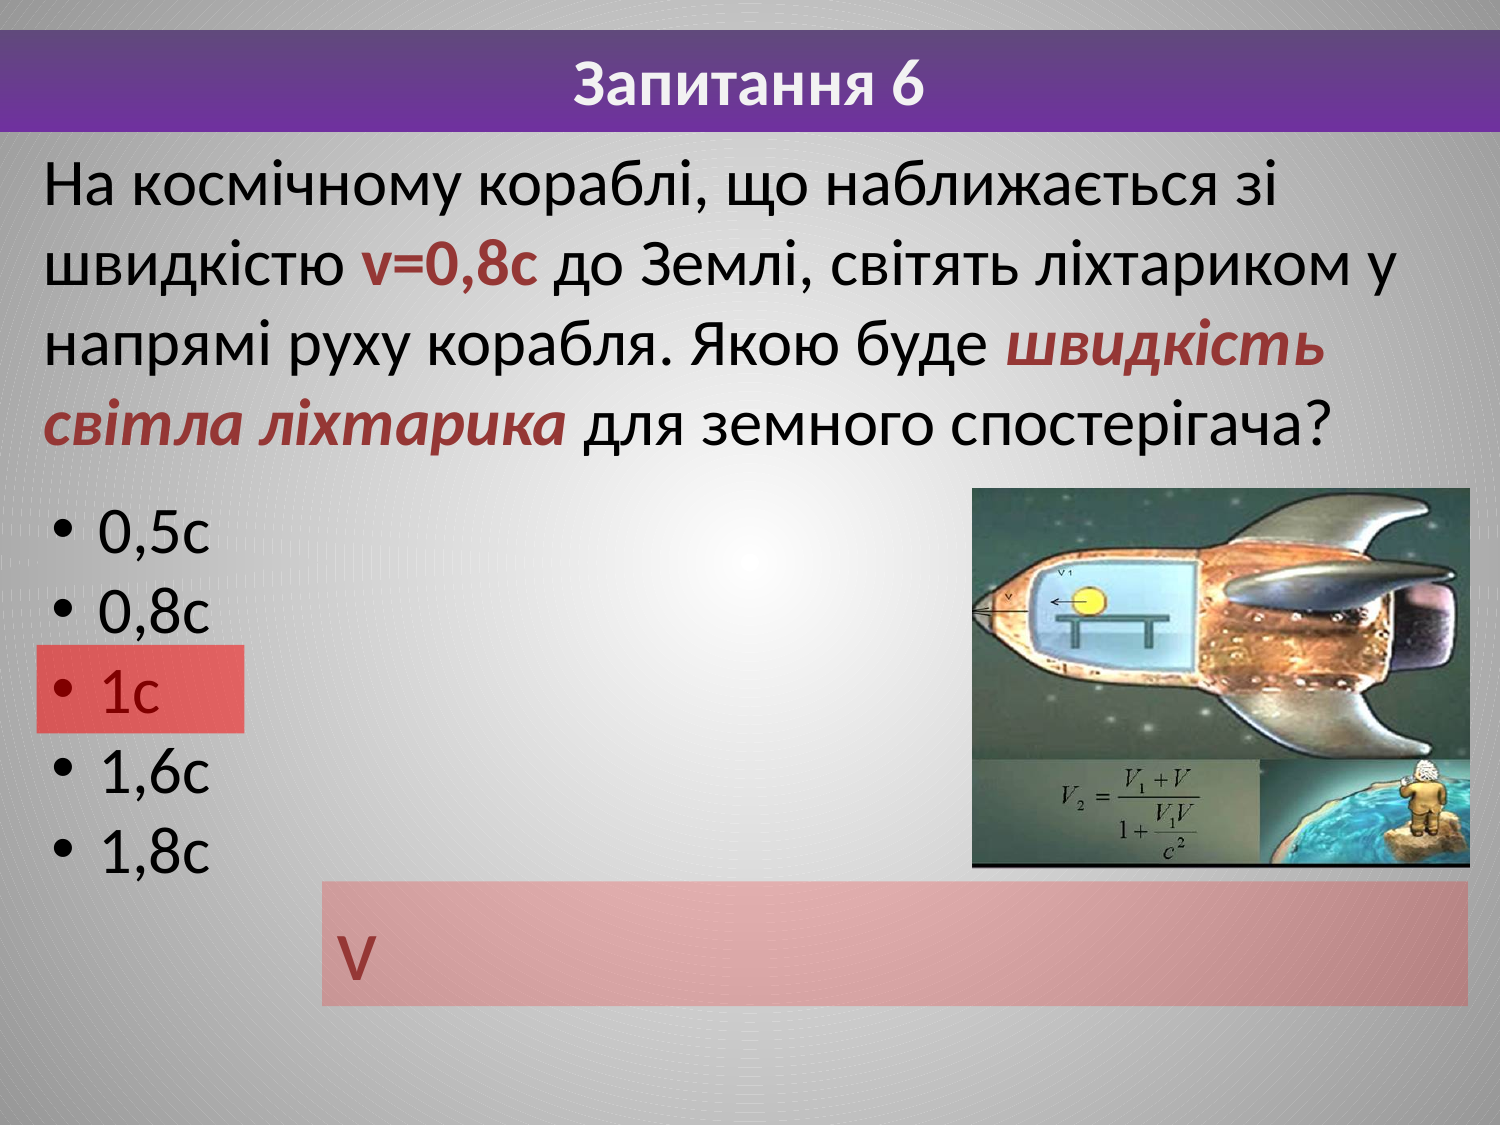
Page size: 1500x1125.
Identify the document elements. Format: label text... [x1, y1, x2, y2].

text_box 0,5с 0,8с 1с 1,6с 1,8с [36, 735, 235, 895]
text_box [35, 643, 246, 735]
picture [972, 487, 1470, 870]
text_box 0,5с 0,8с 1с 1,6с 1,8с [36, 479, 235, 643]
text_box На космічному кораблі, що наближається зі швидкістю v=0,8c до Землі, світять ліхтариком у напрямі руху корабля. Якою буде швидкість світла ліхтарика для земного спостерігача? [28, 131, 1472, 466]
text_box Запитання 6 [0, 30, 1500, 132]
